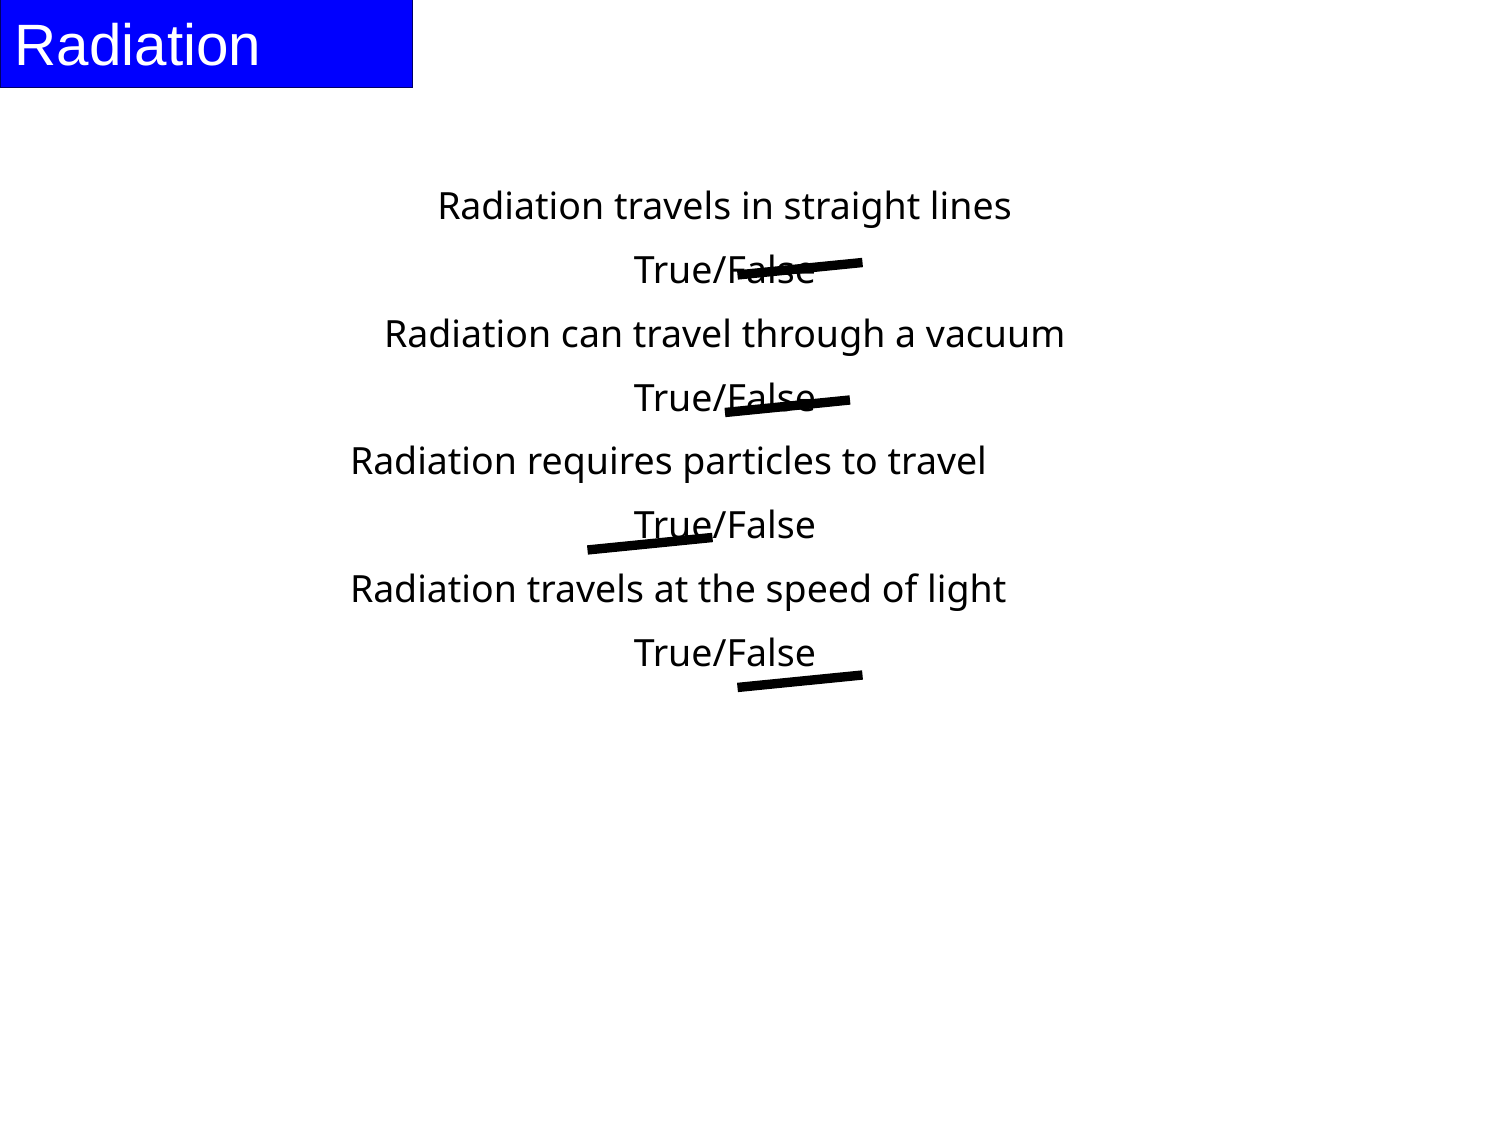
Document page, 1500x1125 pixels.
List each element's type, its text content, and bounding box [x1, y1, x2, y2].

text_box Radiation travels in straight lines True/False Radiation can travel through a vacuum True/False Radiation requires particles to travel True/False Radiation travels at the speed of light True/False [75, 174, 1375, 745]
text_box Radiation [0, 0, 413, 88]
